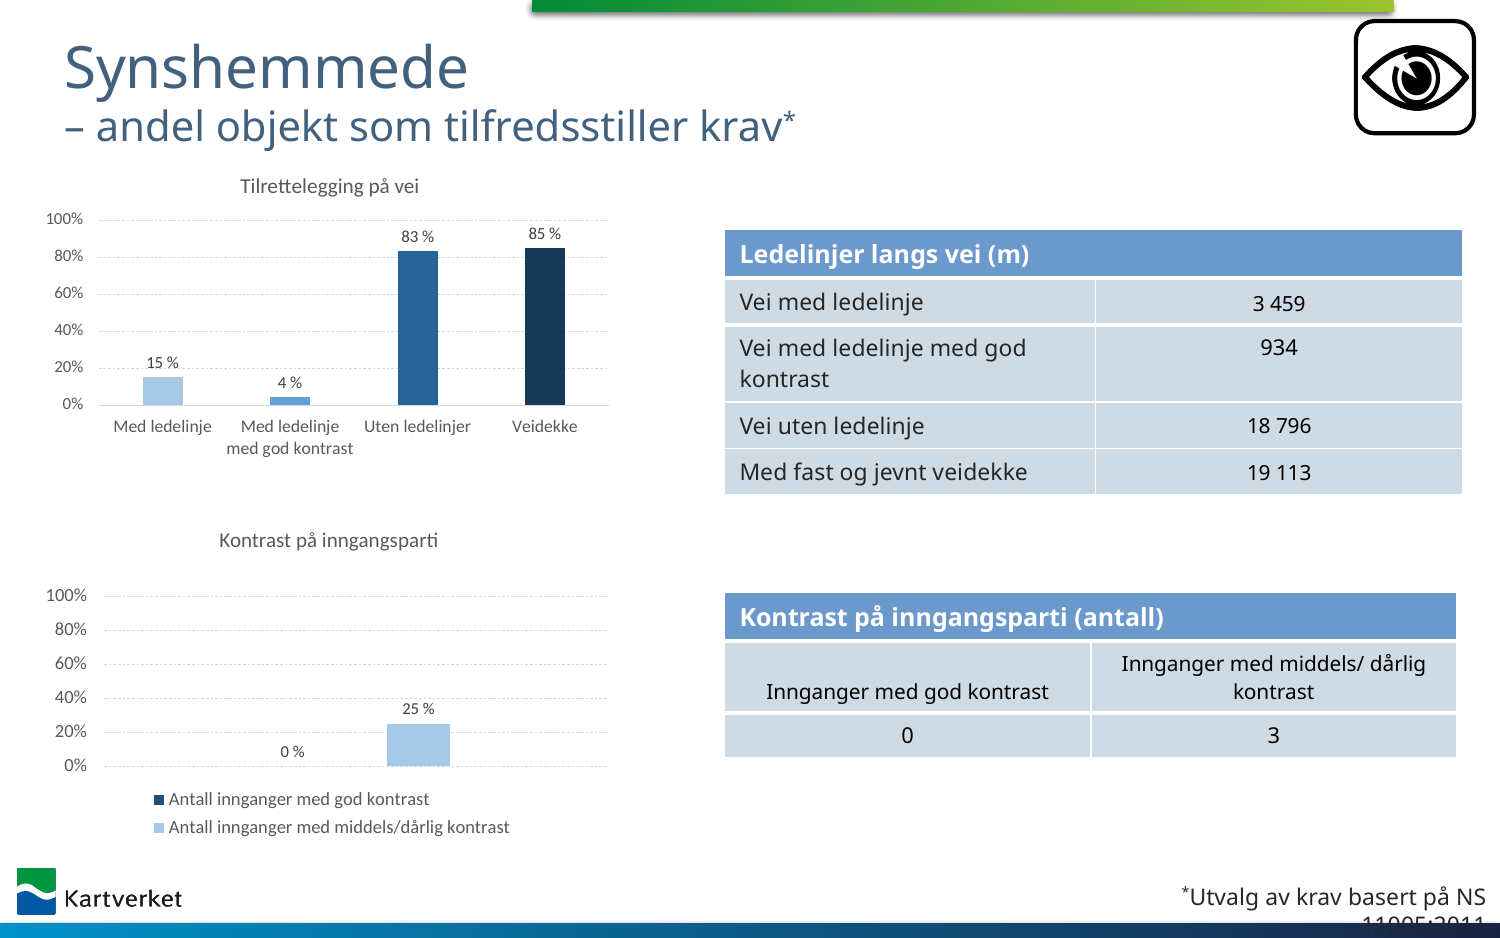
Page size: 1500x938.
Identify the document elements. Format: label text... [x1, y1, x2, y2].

table_header Kontrast på inngangsparti (antall) [725, 593, 1456, 639]
table_cell 934 [1096, 327, 1462, 401]
table_cell 18 796 [1096, 403, 1462, 448]
table_header Ledelinjer langs vei (m) [725, 230, 1462, 276]
table_cell Innganger med middels/ dårlig kontrast [1092, 643, 1456, 711]
table_cell 3 [1092, 715, 1456, 757]
table_cell Vei med ledelinje [725, 280, 1095, 323]
table_cell 19 113 [1096, 449, 1462, 494]
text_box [1355, 20, 1475, 134]
picture [41, 520, 617, 846]
table_cell Vei uten ledelinje [725, 403, 1095, 448]
table_cell 3 459 [1096, 280, 1462, 323]
table_cell 0 [725, 715, 1090, 757]
table_cell Innganger med god kontrast [725, 643, 1090, 711]
table_cell Vei med ledelinje med god kontrast [725, 327, 1095, 401]
text_box *Utvalg av krav basert på NS 11005:2011 [1068, 873, 1500, 938]
picture [41, 166, 619, 492]
text_box Synshemmede – andel objekt som tilfredsstiller krav* [49, 24, 1431, 158]
table_cell Med fast og jevnt veidekke [725, 449, 1095, 494]
